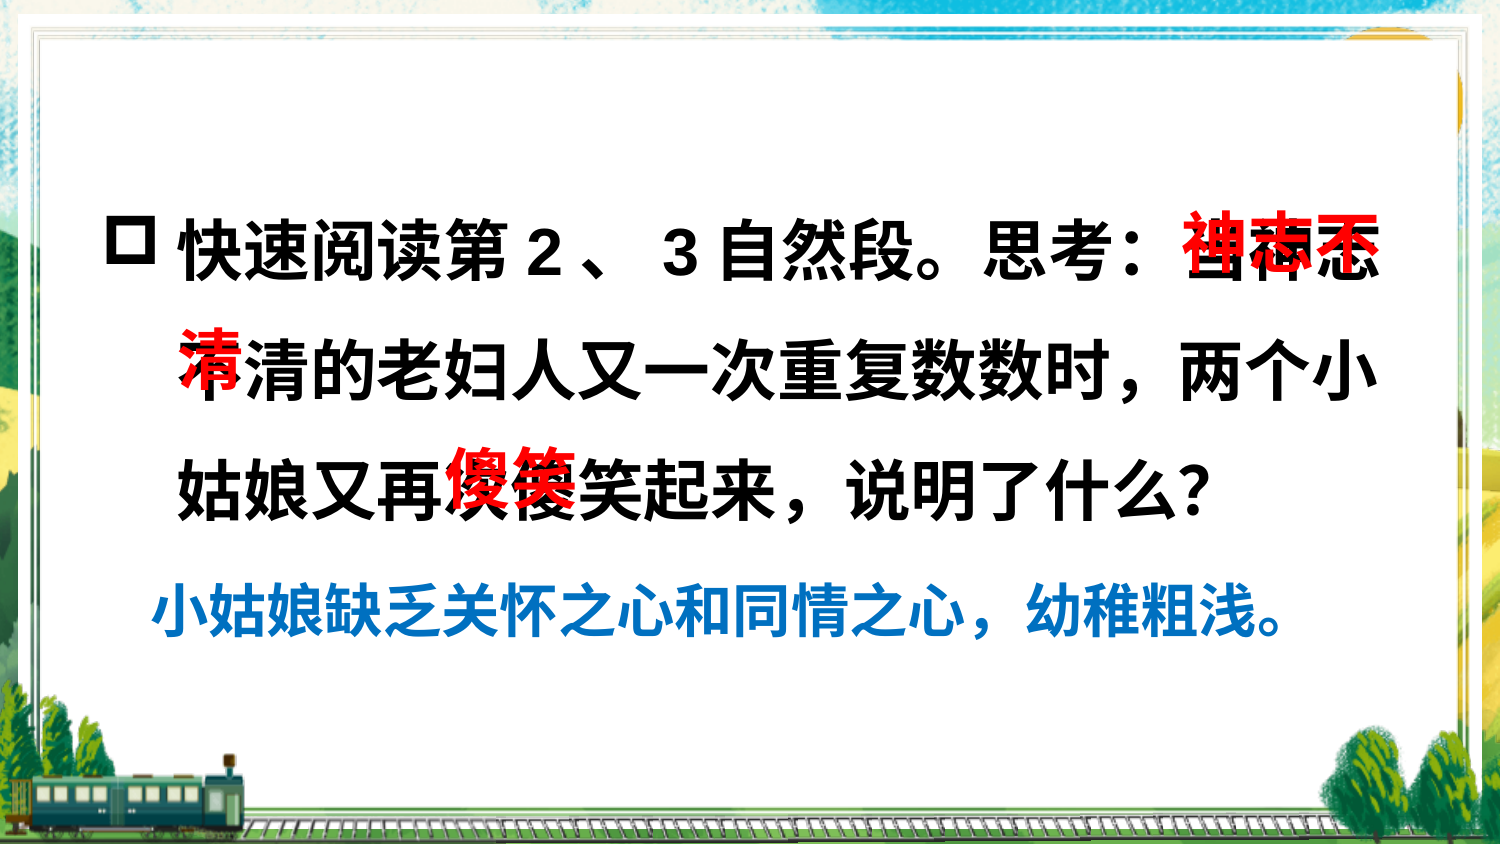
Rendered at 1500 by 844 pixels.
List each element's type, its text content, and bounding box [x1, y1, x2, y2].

text_box 小姑娘缺乏关怀之心和同情之心，幼稚粗浅。 [135, 549, 1389, 652]
text_box 傻笑 [429, 410, 636, 525]
text_box 快速阅读第2、3自然段。思考：当神志不清的老妇人又一次重复数数时，两个小姑娘又再次傻笑起来，说明了什么？ [86, 161, 1413, 536]
picture [0, 0, 1500, 844]
text_box 清 [162, 290, 295, 406]
text_box 神志不 [1166, 173, 1413, 289]
